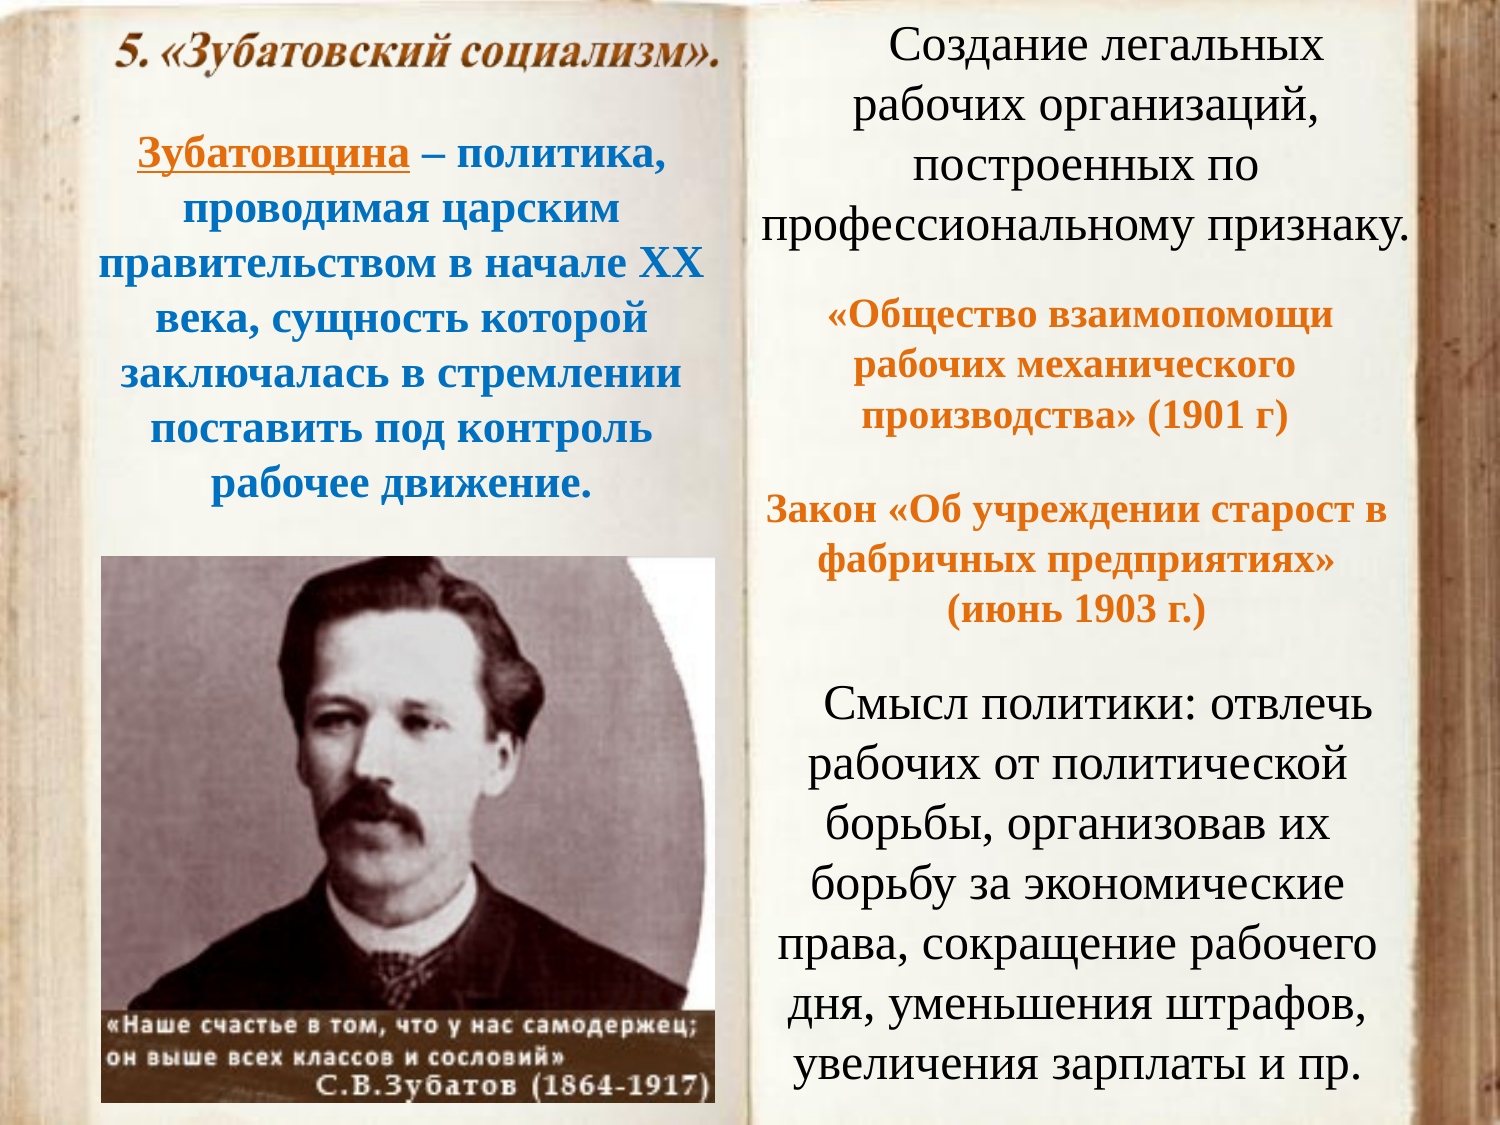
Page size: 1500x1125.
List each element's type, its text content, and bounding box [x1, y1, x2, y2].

text_box Смысл политики: отвлечь рабочих от политической борьбы, организовав их борьбу за экономические права, сокращение рабочего дня, уменьшения штрафов, увеличения зарплаты и пр. [743, 662, 1412, 1098]
text_box Создание легальных рабочих организаций, построенных по профессиональному признаку. [743, 3, 1429, 258]
text_box «Общество взаимопомощи рабочих механического производства» (1901 г) [738, 278, 1412, 444]
picture [0, 0, 1500, 1125]
text_box Закон «Об учреждении старост в фабричных предприятиях» (июнь 1903 г.) [743, 473, 1411, 639]
text_box Зубатовщина – политика, проводимая царским правительством в начале ХХ века, сущность которой заключалась в стремлении поставить под контроль рабочее движение. [63, 111, 740, 517]
